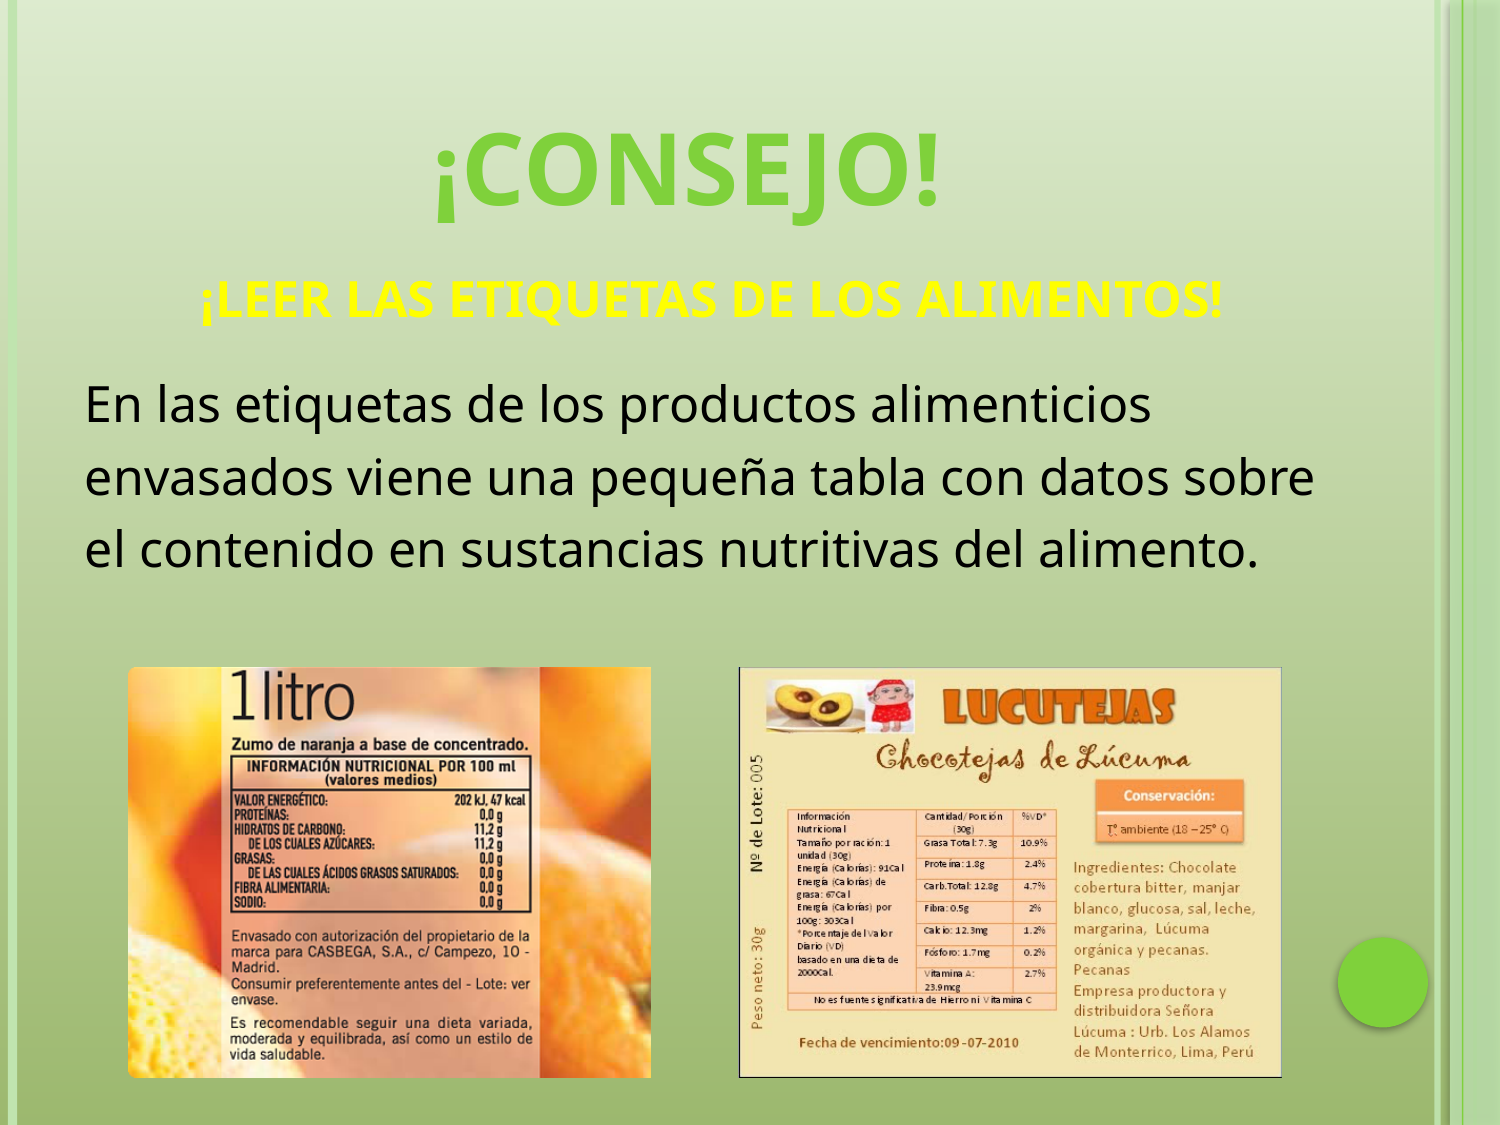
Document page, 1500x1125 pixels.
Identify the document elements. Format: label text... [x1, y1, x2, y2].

picture [128, 667, 651, 1079]
picture [737, 667, 1283, 1079]
title ¡CONSEJO! [75, 45, 1300, 187]
list ¡LEER LAS ETIQUETAS DE LOS ALIMENTOS! En las etiquetas de los productos alimenticios envasados viene una pequeña tabla con datos sobre el contenido en sustancias nutritivas del alimento. [70, 187, 1355, 987]
